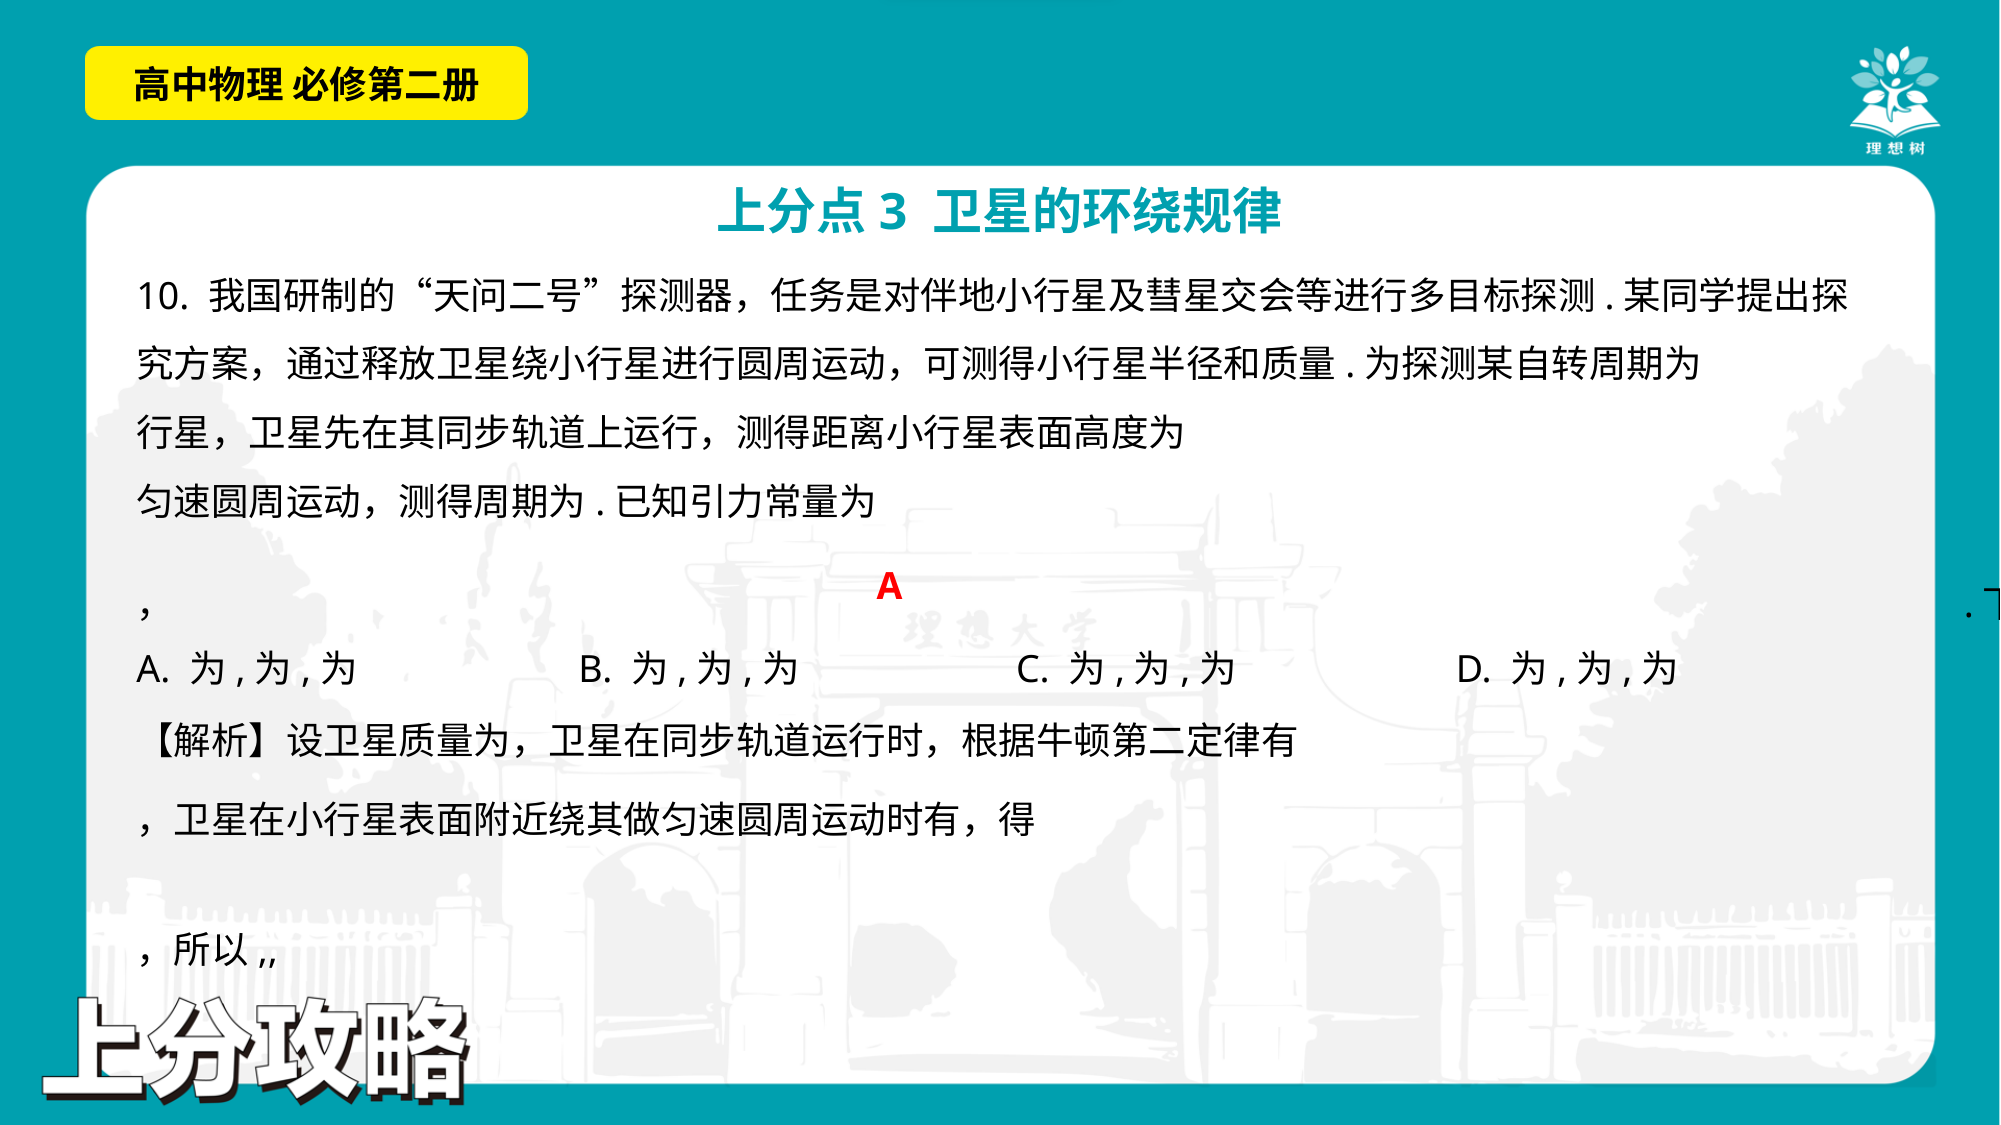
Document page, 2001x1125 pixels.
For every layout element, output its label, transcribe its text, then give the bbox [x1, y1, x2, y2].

text_box A [862, 561, 917, 606]
picture [0, 0, 2000, 1125]
